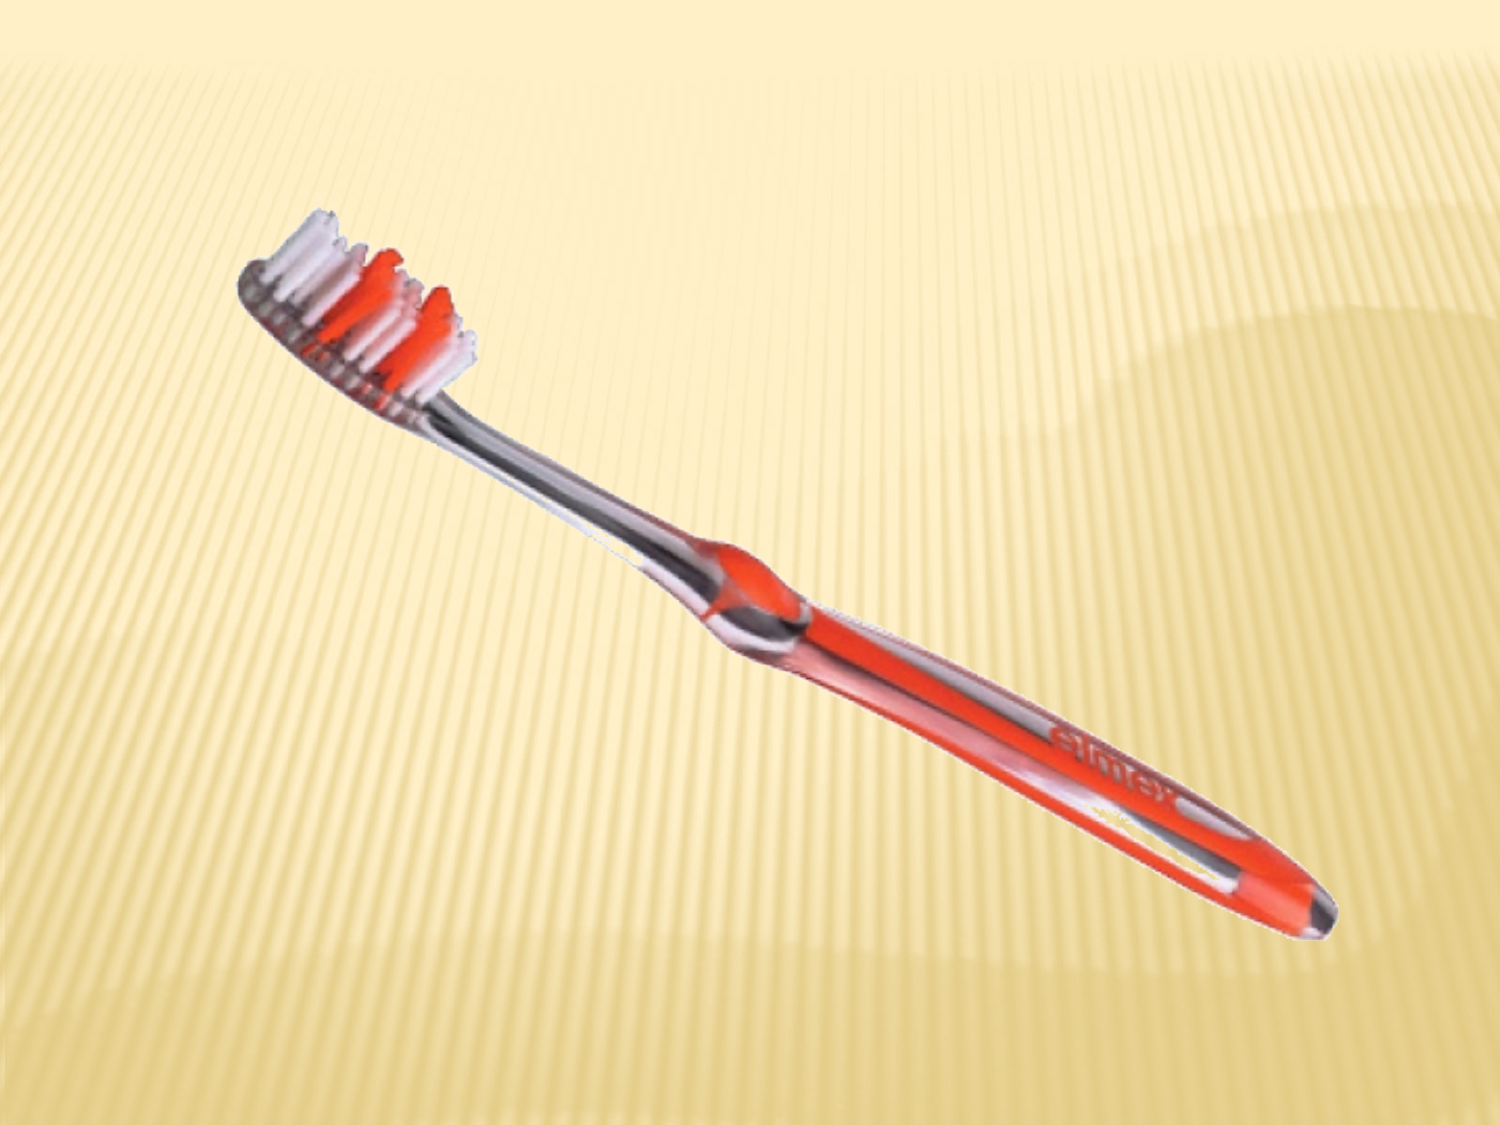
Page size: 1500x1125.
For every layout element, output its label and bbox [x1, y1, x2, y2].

picture [153, 195, 1405, 965]
